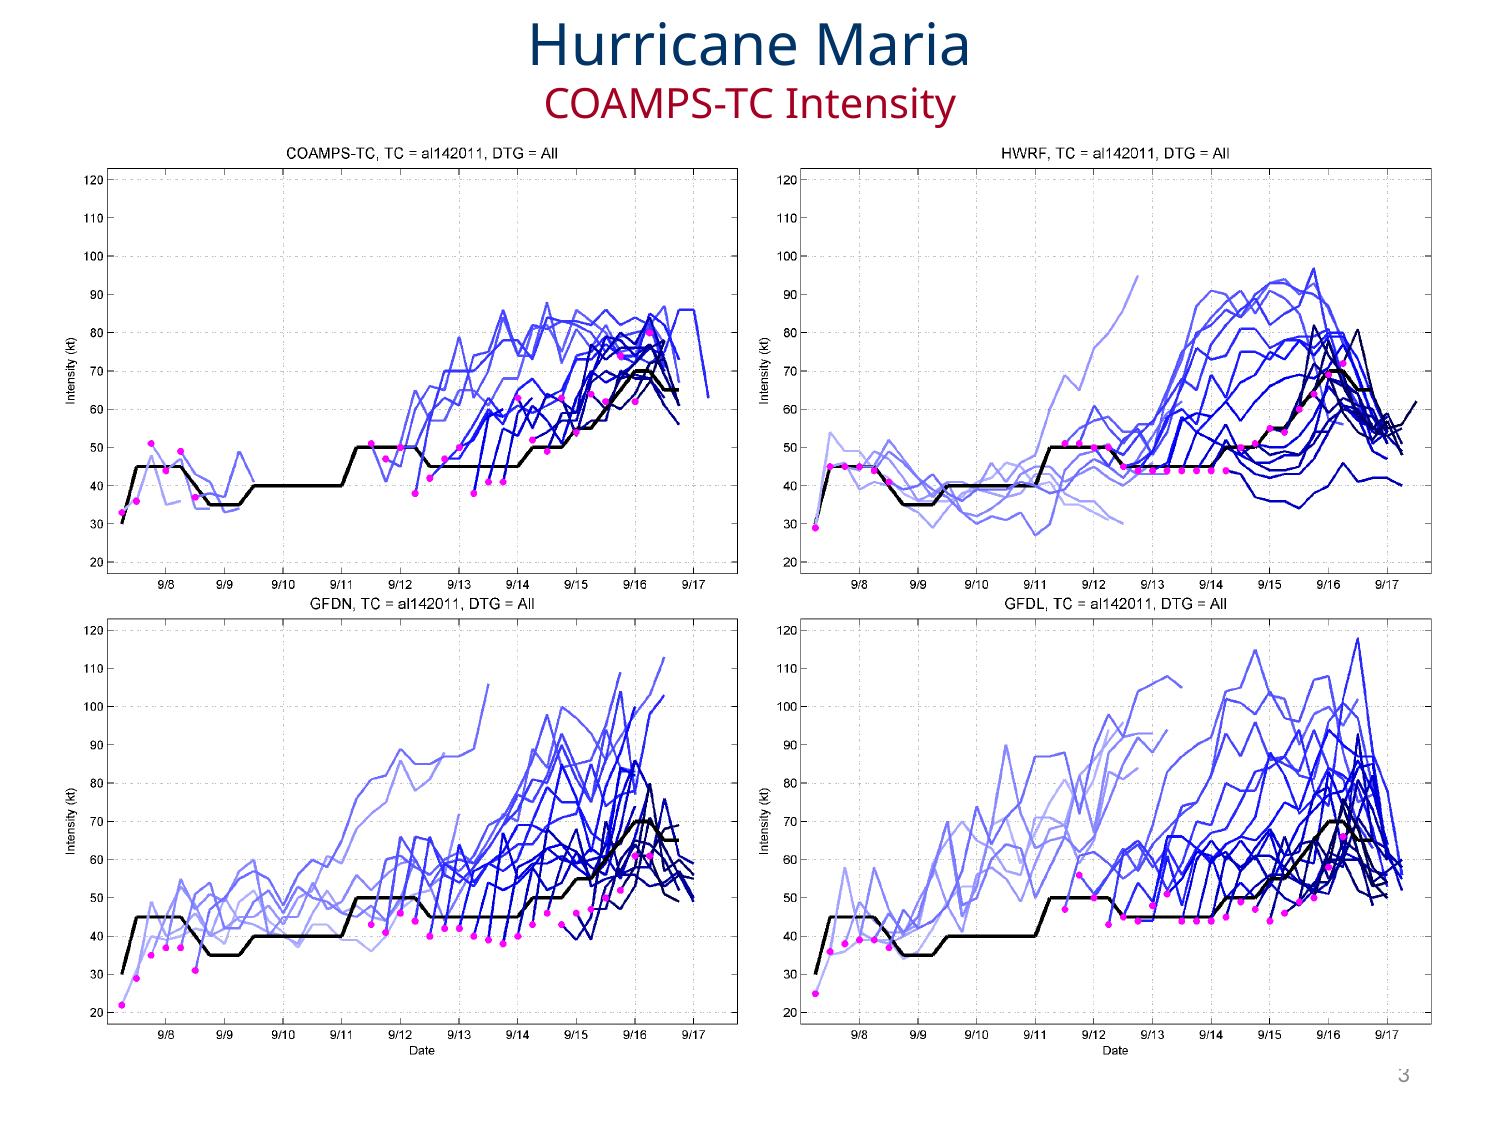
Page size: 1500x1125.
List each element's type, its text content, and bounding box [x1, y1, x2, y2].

text_box Hurricane Maria COAMPS-TC Intensity [0, 0, 1500, 135]
picture [62, 137, 1463, 1069]
slide_number 3 [1074, 1078, 1425, 1103]
